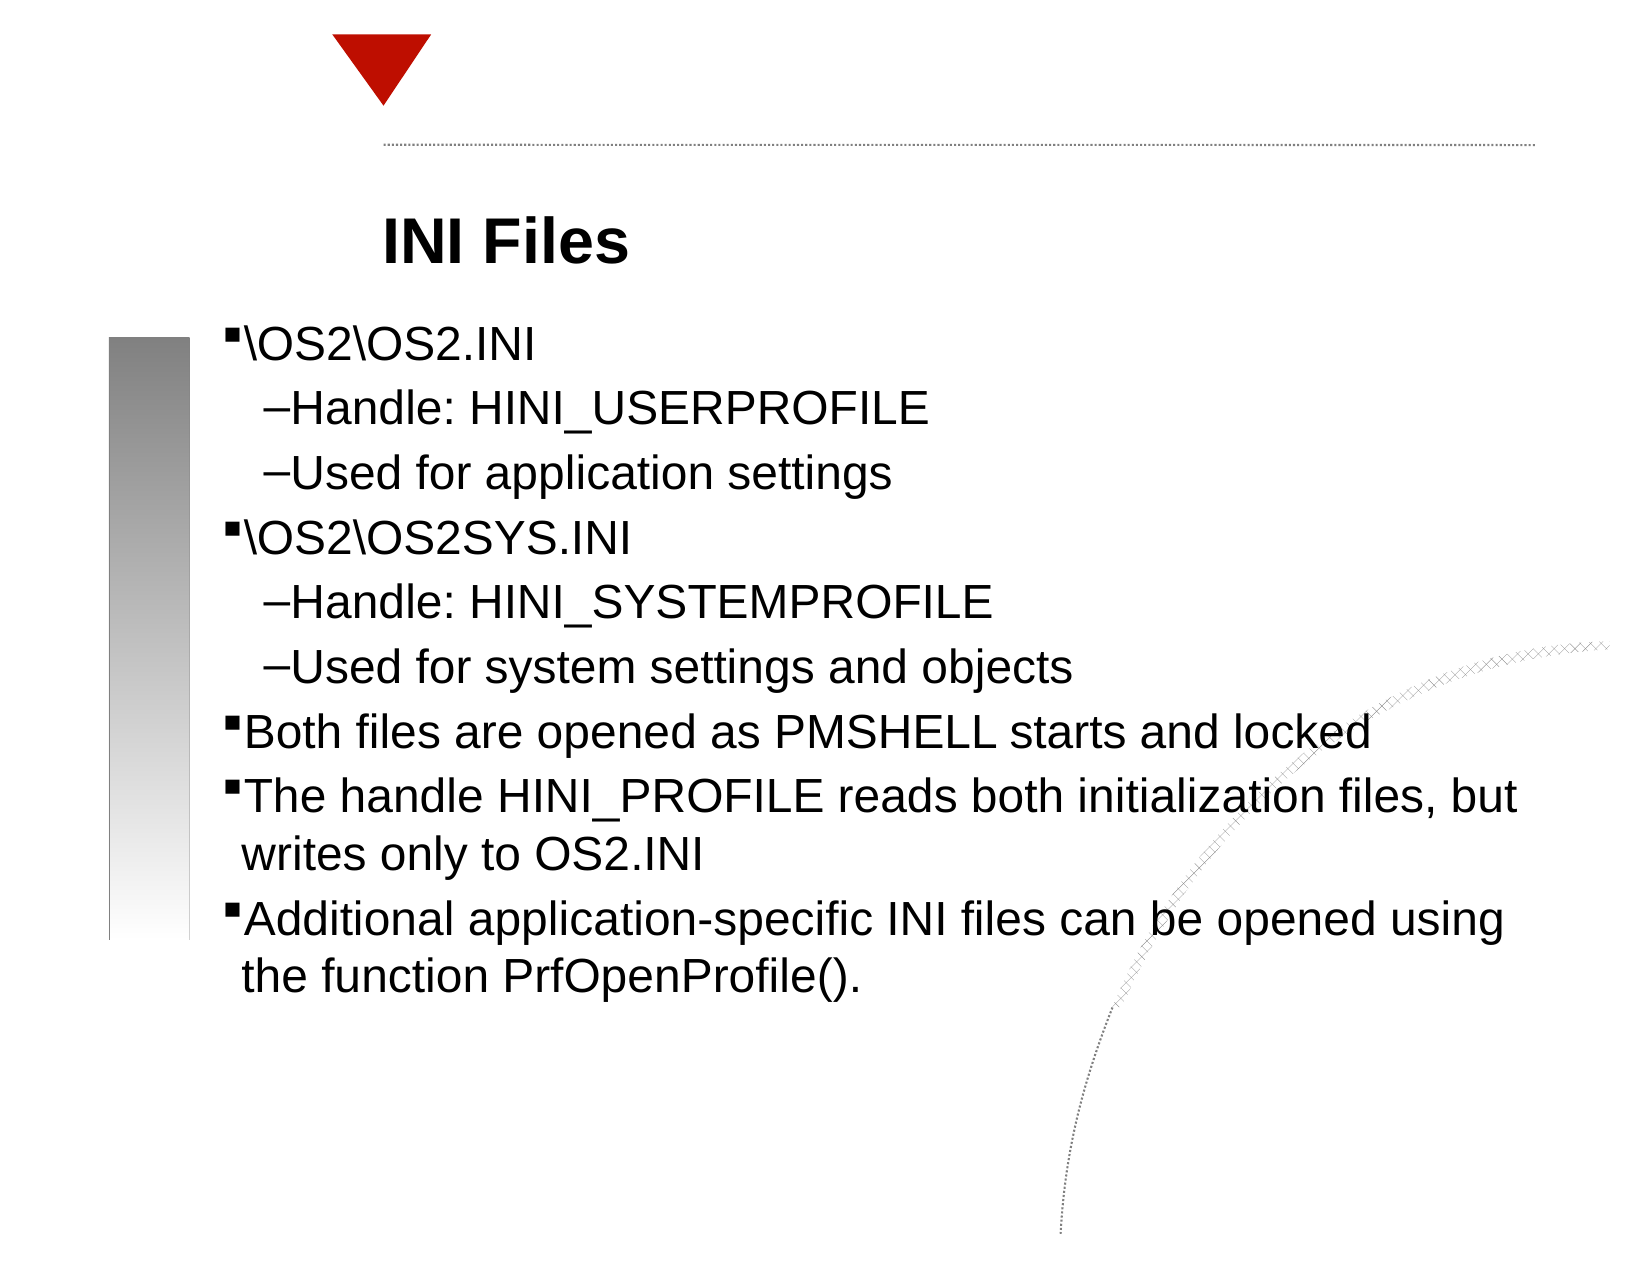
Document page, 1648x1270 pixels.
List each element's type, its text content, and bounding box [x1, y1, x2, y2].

text_box INI Files [382, 199, 1539, 277]
text_box \OS2\OS2.INI Handle: HINI_USERPROFILE Used for application settings \OS2\OS2SYS.INI Handle: HINI_SYSTEMPROFILE Used for system settings and objects Both files are opened as PMSHELL starts and locked The handle HINI_PROFILE reads both initialization files, but writes only to OS2.INI Additional application-specific INI files can be opened using the function PrfOpenProfile(). [221, 312, 1532, 1002]
